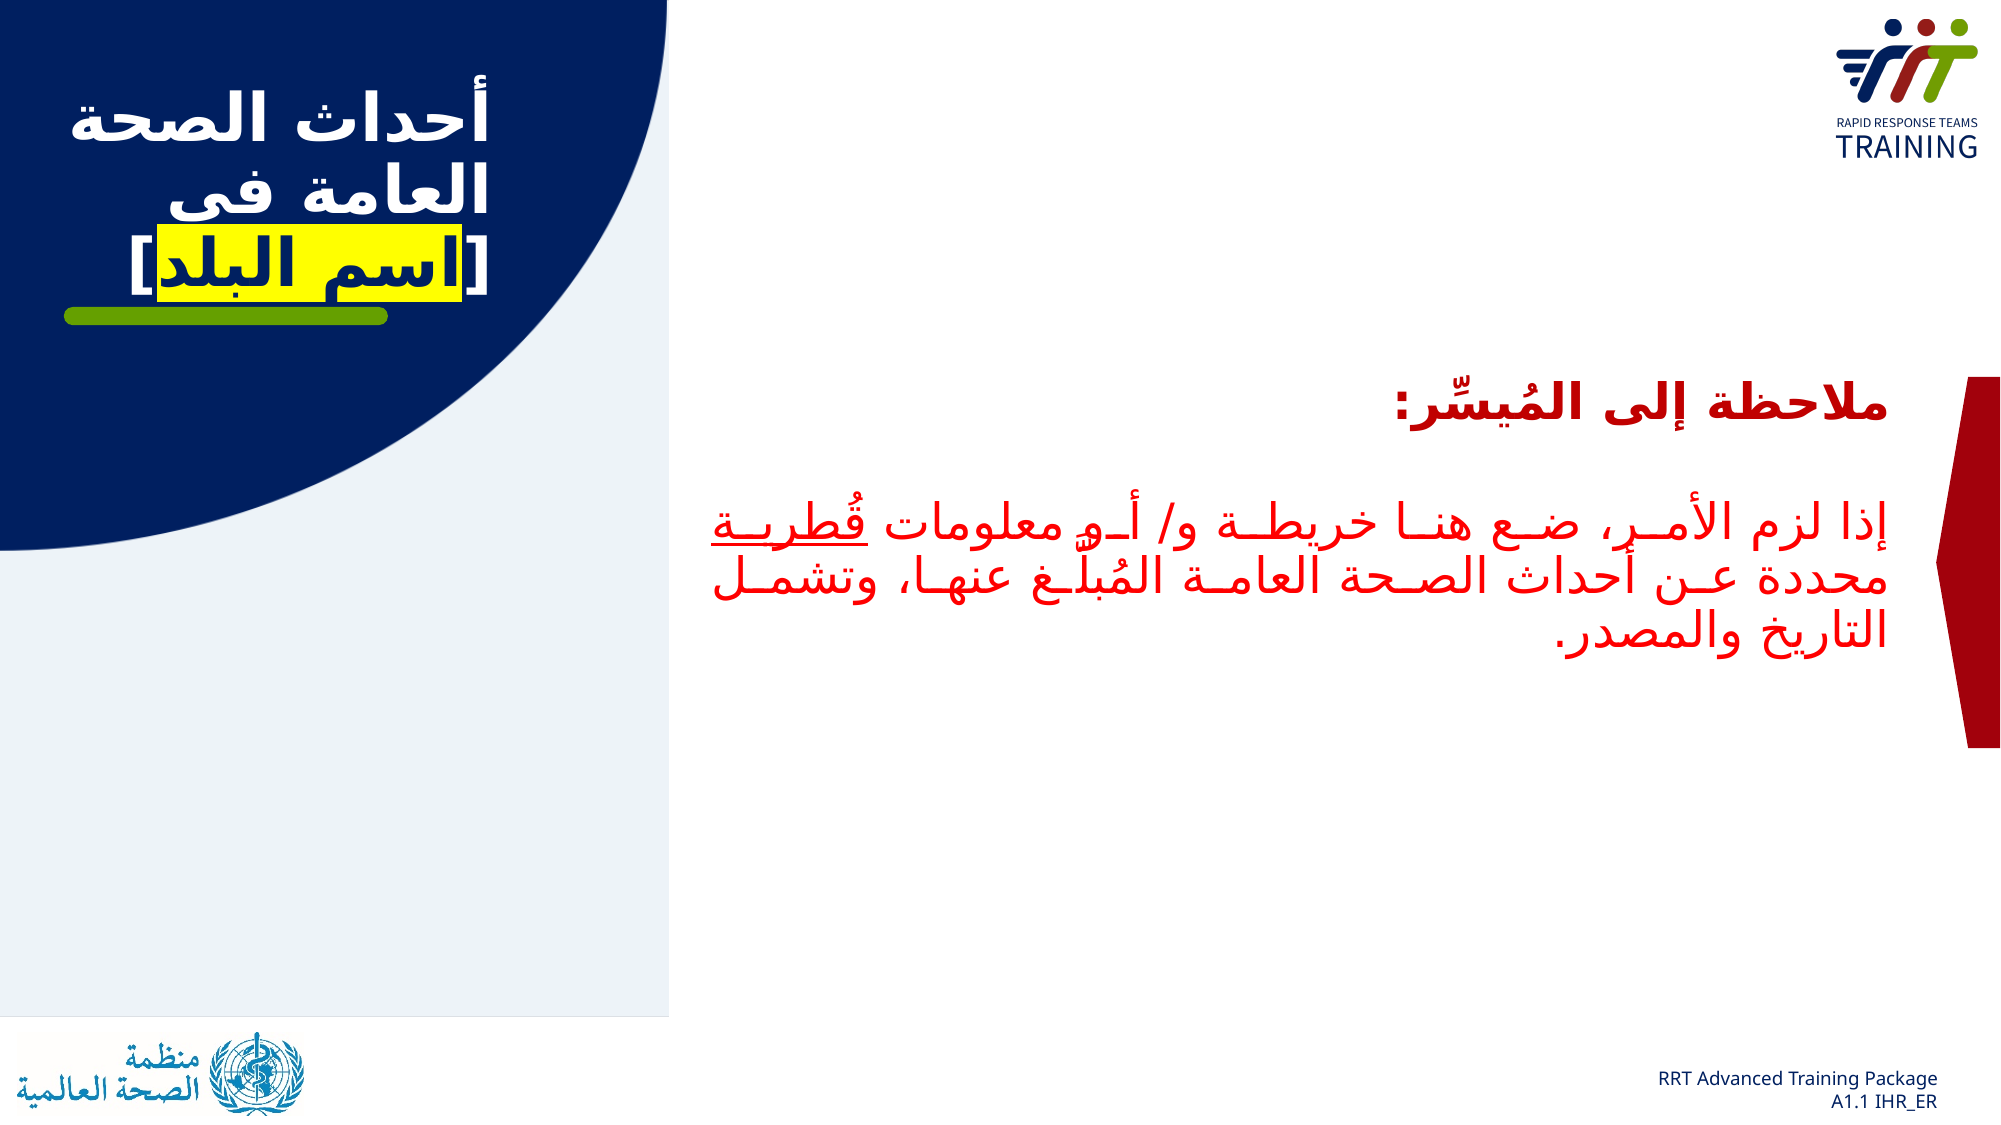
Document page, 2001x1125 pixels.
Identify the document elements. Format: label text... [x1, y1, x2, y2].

picture [17, 1032, 304, 1116]
text_box ملاحظة إلى المُيسِّر: إذا لزم الأمر، ضع هنا خريطة و/ أو معلومات قُطرية محددة عن أحداث الصحة العامة المُبلَّغ عنها، وتشمل التاريخ والمصدر. [703, 368, 1898, 1100]
picture [1835, 19, 1978, 167]
text_box [63, 306, 388, 326]
picture [0, 0, 669, 1018]
text_box أحداث الصحة العامة في [اسم البلد] [53, 76, 501, 309]
